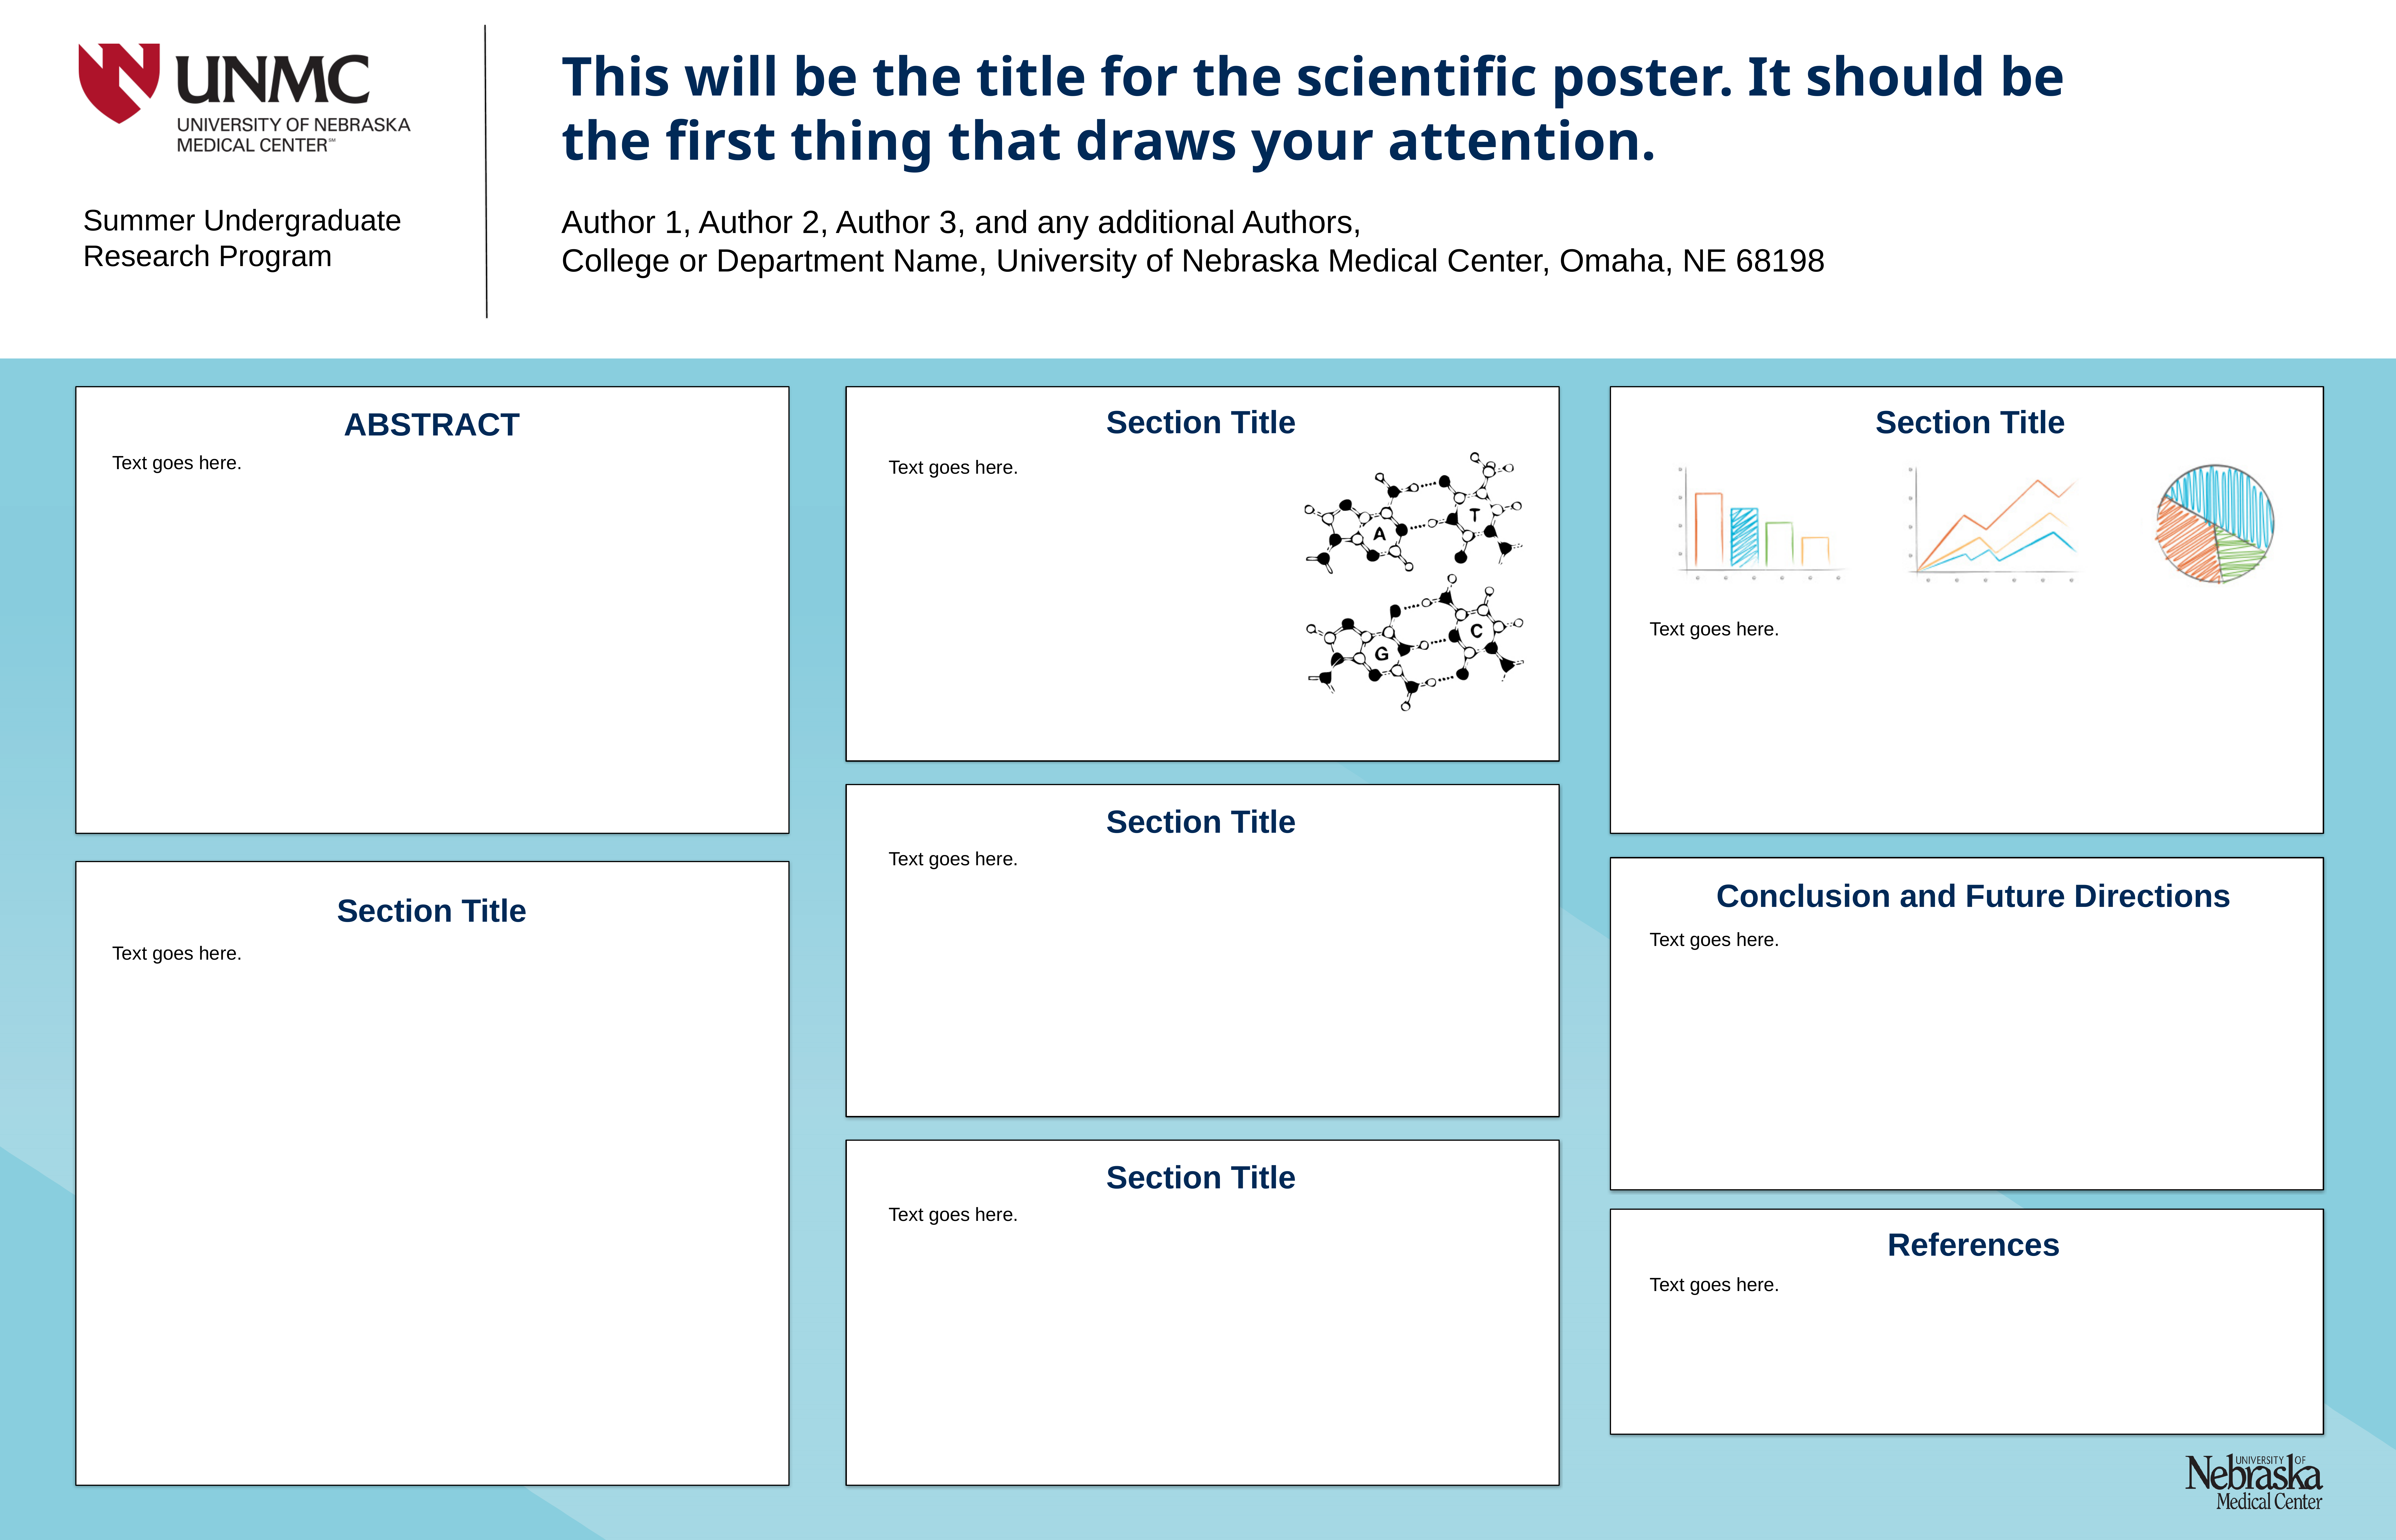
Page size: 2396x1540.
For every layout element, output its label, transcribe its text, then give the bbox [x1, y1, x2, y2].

text_box Summer Undergraduate Research Program [79, 199, 407, 275]
picture [79, 43, 411, 152]
picture [0, 358, 2396, 1540]
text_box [485, 25, 487, 318]
text_box This will be the title for the scientific poster. It should be the first thing that draws your attention. [557, 40, 2314, 173]
text_box Author 1, Author 2, Author 3, and any additional Authors, College or Department Name, University of Nebraska Medical Center, Omaha, NE 68198 [557, 199, 2312, 280]
